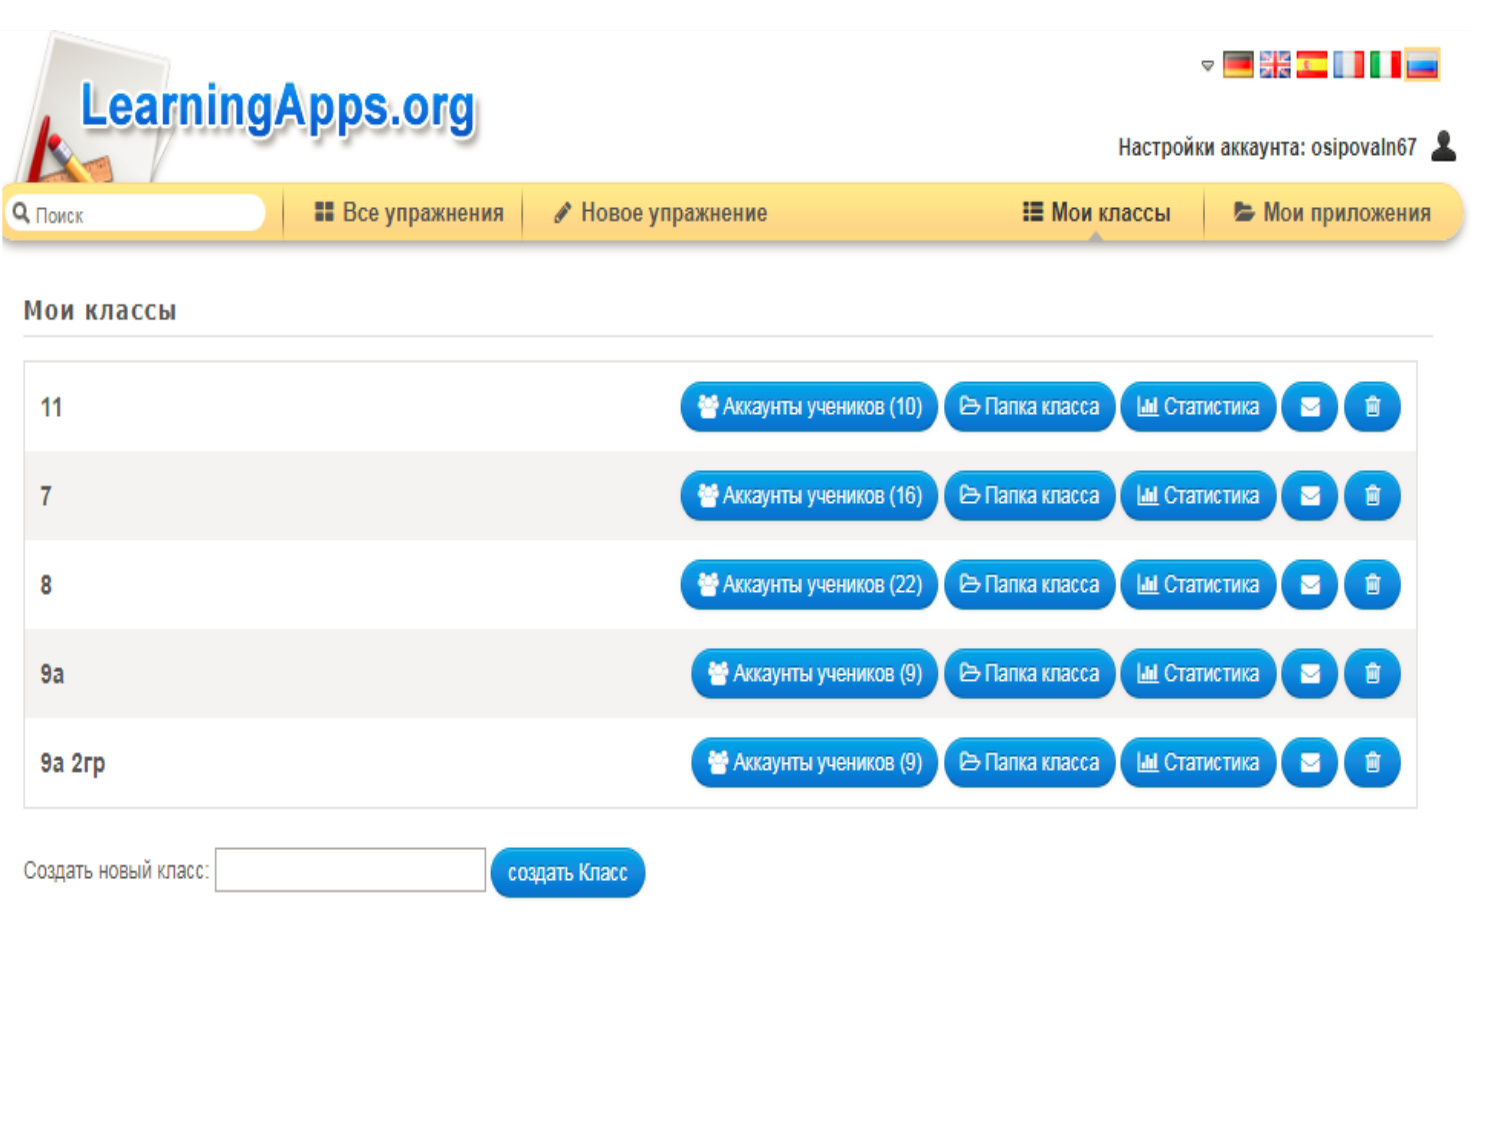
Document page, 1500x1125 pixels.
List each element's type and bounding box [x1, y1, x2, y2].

picture [2, 30, 1471, 988]
